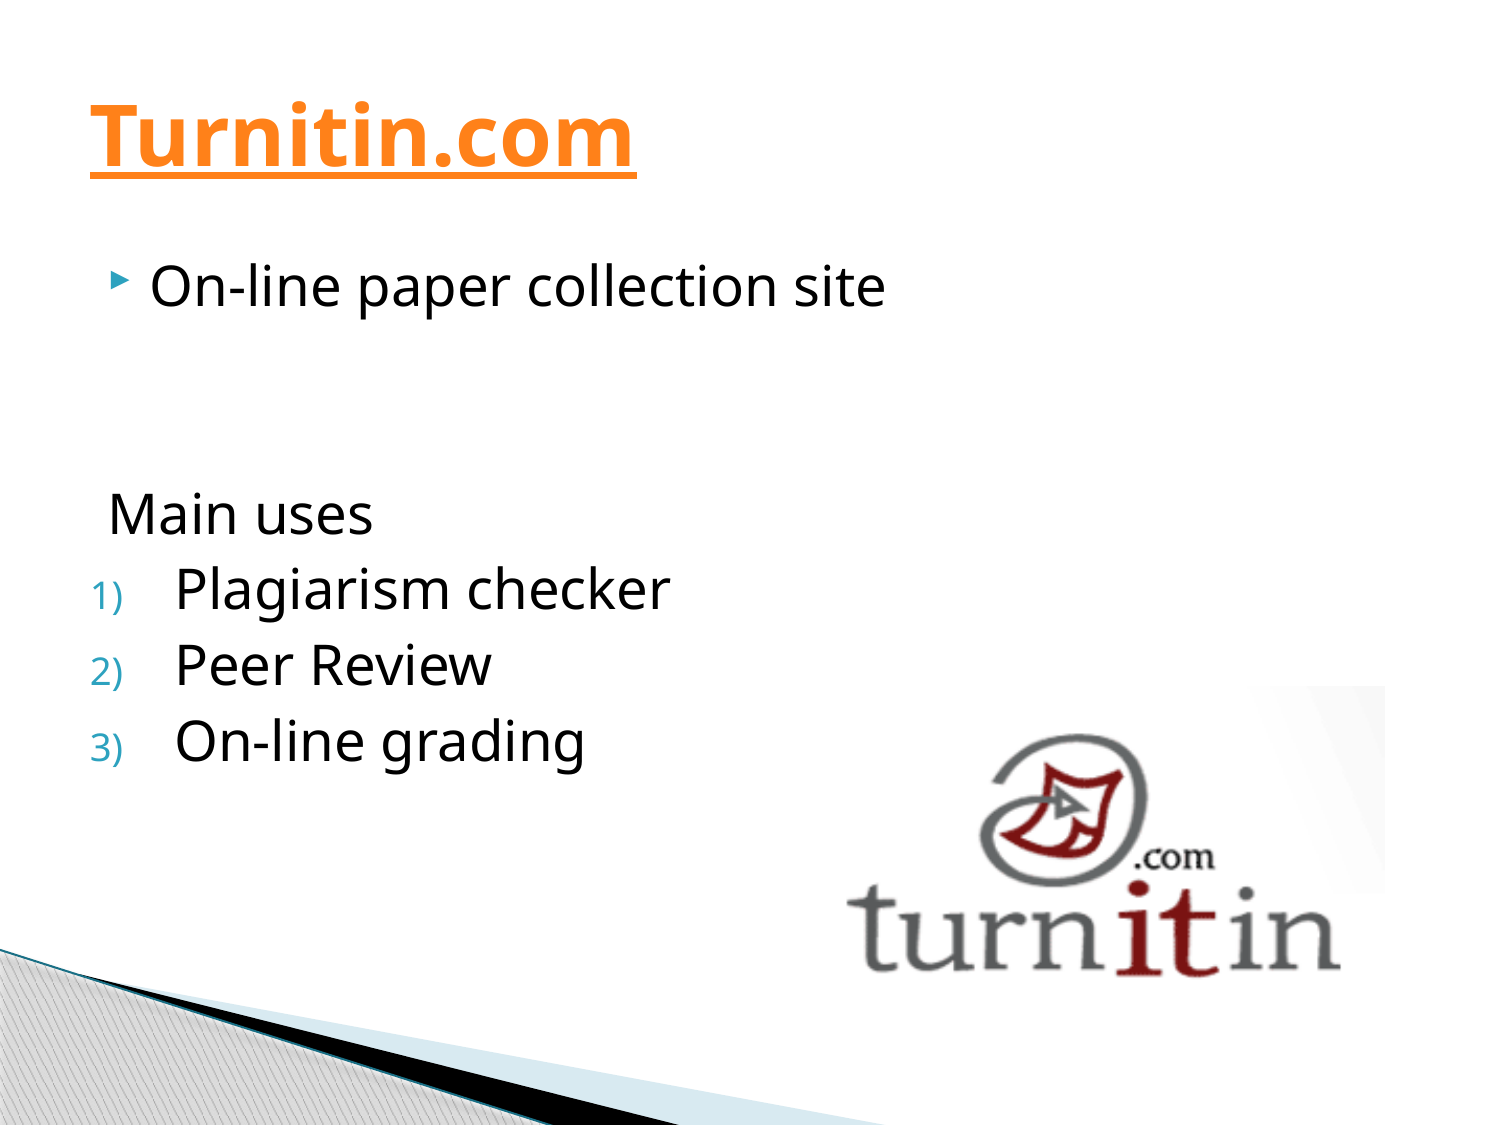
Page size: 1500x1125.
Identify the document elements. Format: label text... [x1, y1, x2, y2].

list On-line paper collection site Main uses Plagiarism checker Peer Review On-line grading [75, 243, 1425, 986]
picture [790, 686, 1385, 986]
title Turnitin.com [75, 45, 1425, 233]
